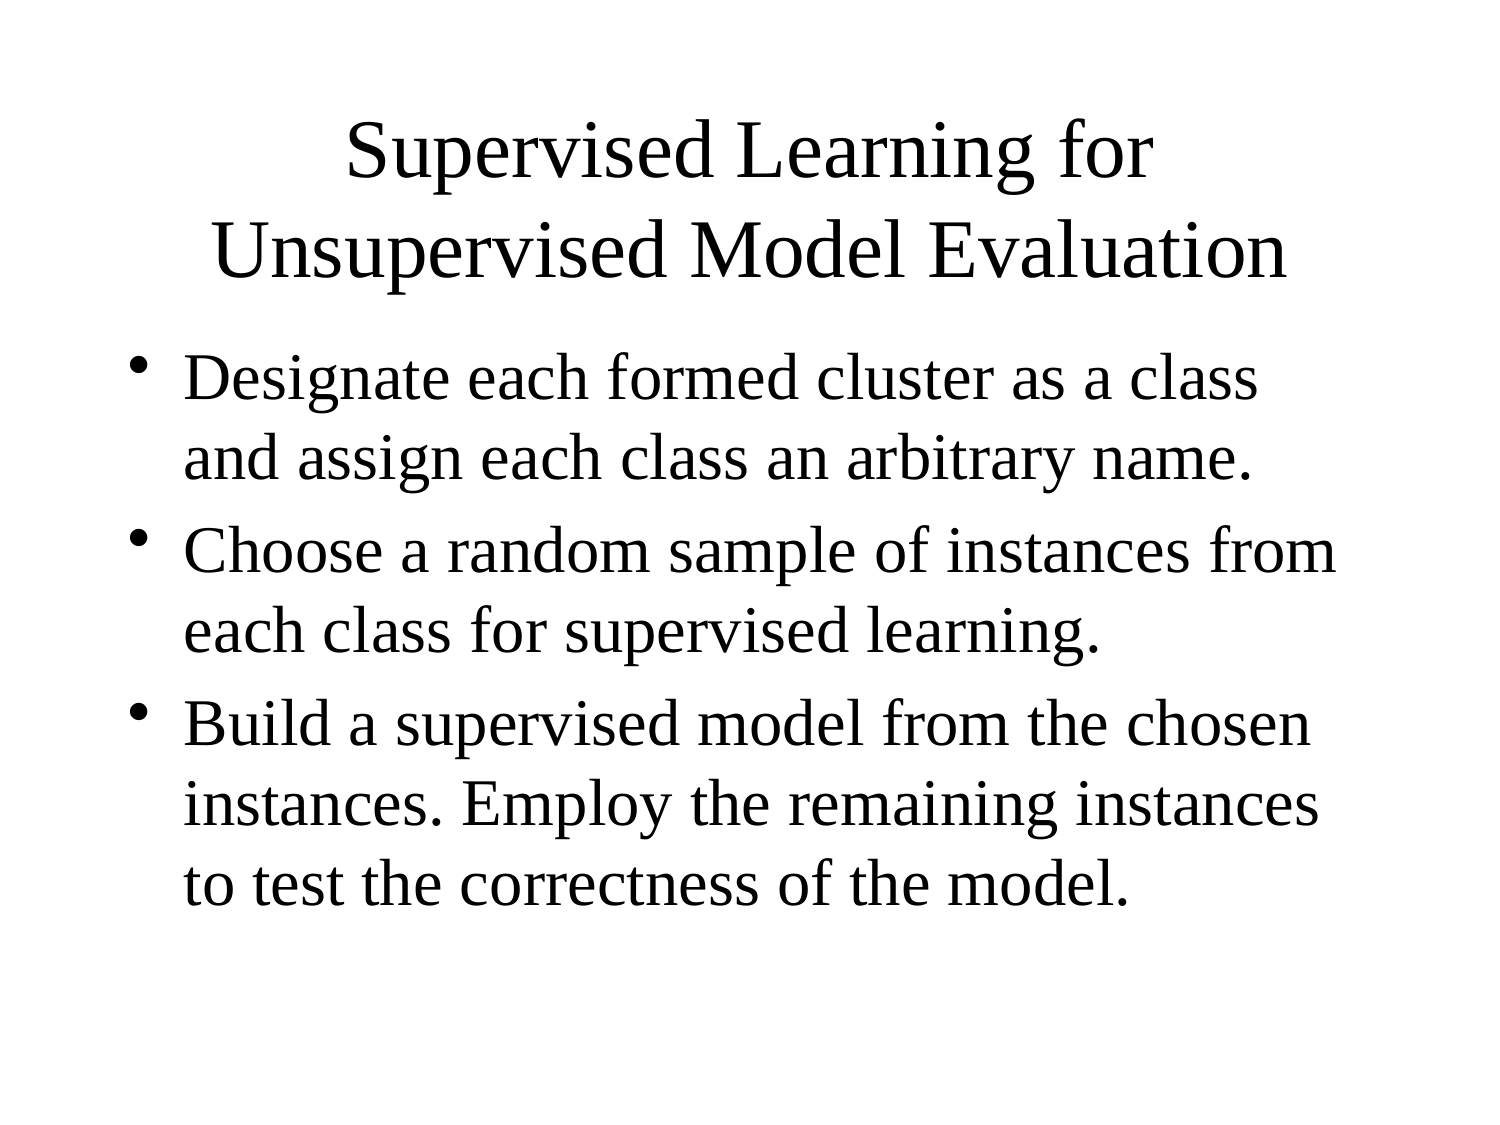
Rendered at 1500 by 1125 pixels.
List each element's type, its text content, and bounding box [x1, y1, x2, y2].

list Designate each formed cluster as a class and assign each class an arbitrary name. Choose a random sample of instances from each class for supervised learning. Build a supervised model from the chosen instances. Employ the remaining instances to test the correctness of the model. [112, 324, 1388, 1000]
title Supervised Learning for Unsupervised Model Evaluation [112, 99, 1388, 288]
